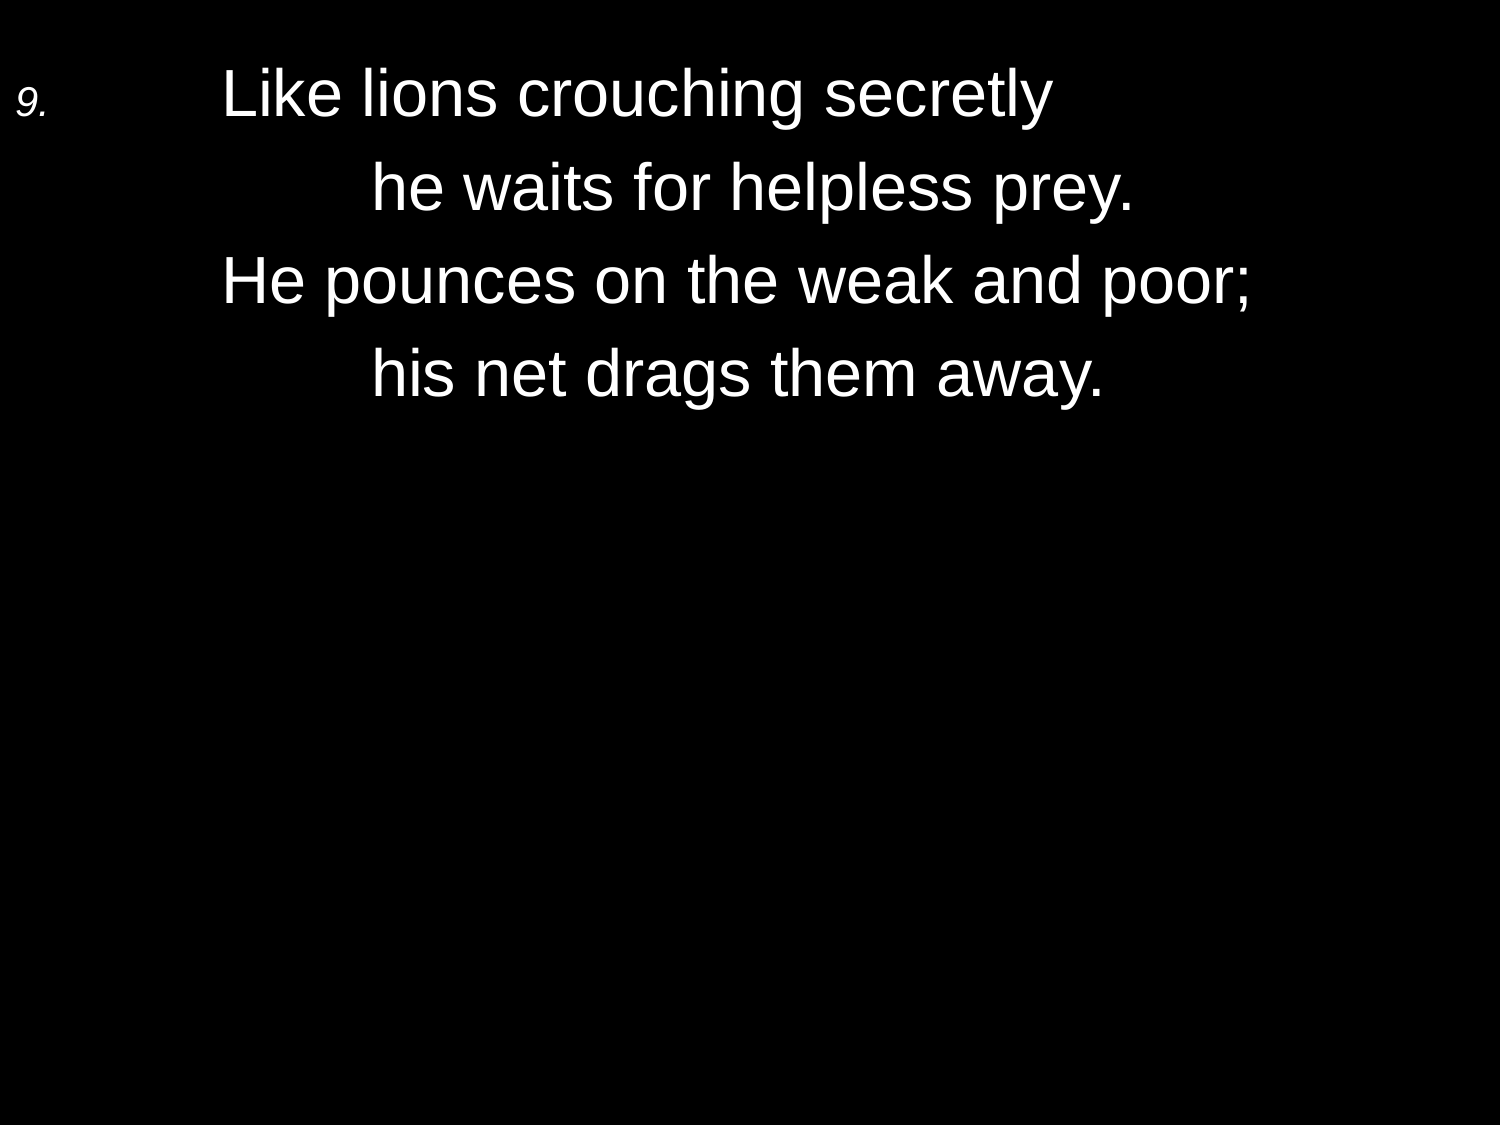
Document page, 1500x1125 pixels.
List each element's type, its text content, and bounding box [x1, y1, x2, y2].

list 9. Like lions crouching secretly he waits for helpless prey. He pounces on the weak and poor; his net drags them away. [0, 42, 1500, 1047]
